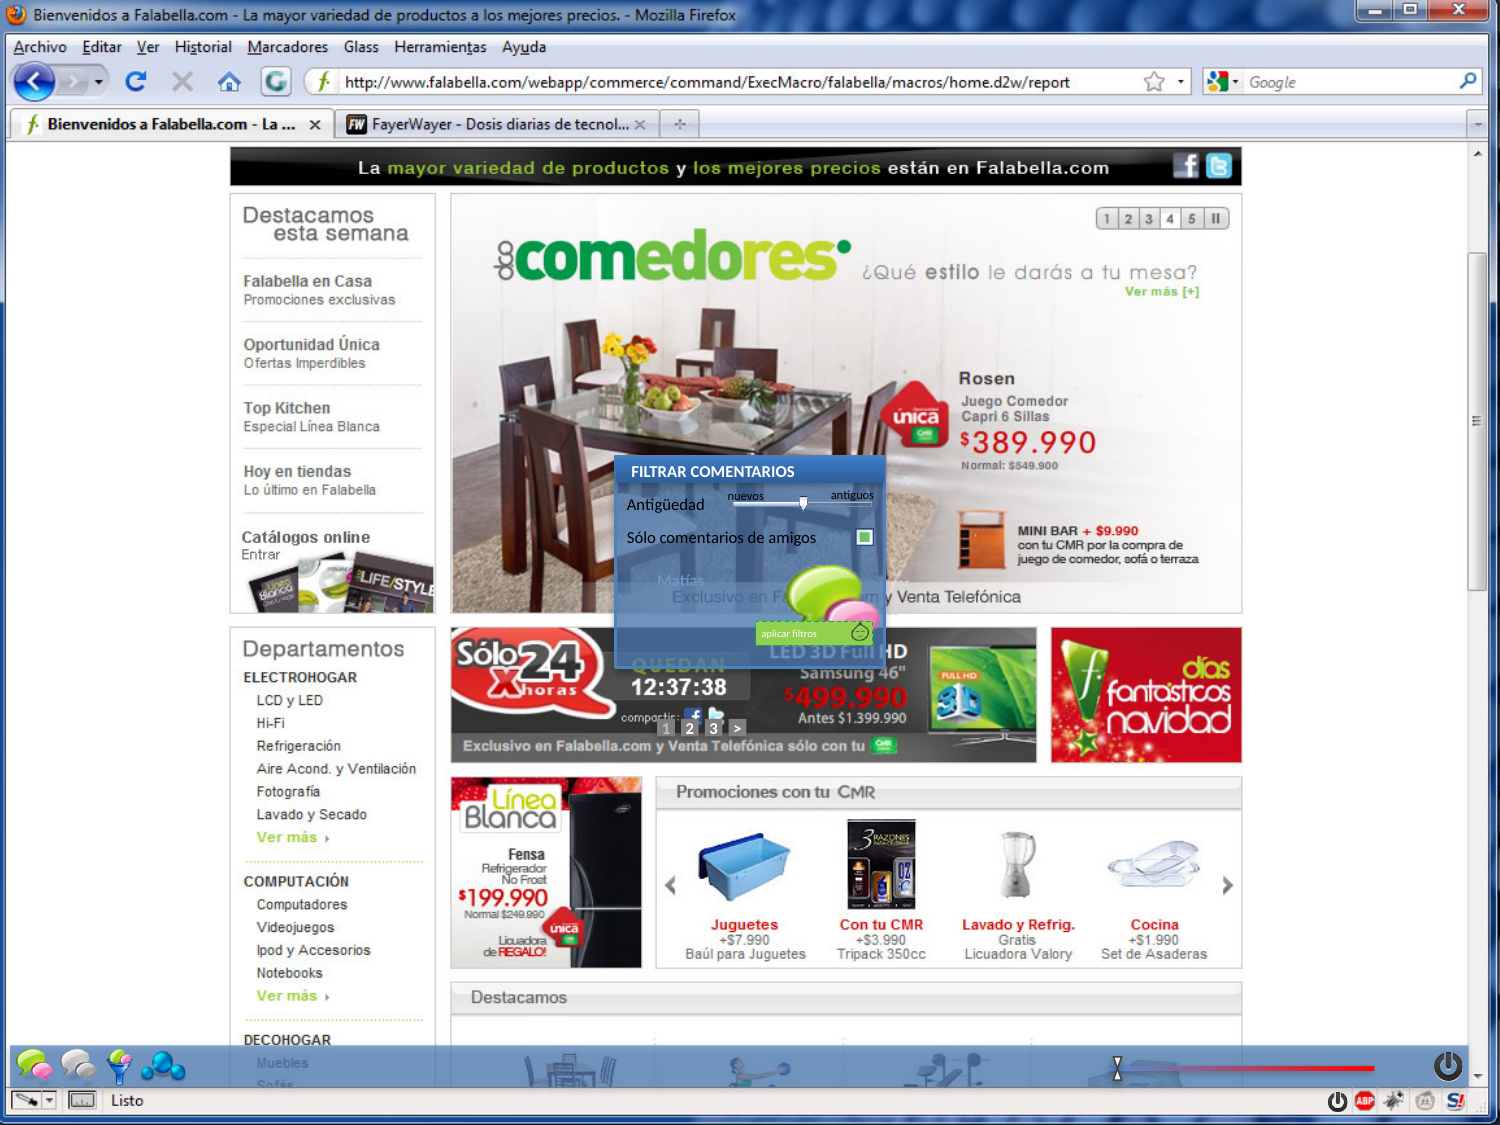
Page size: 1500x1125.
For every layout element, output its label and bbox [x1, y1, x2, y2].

text_box [1107, 1056, 1375, 1081]
picture [0, 0, 1500, 1125]
text_box [614, 456, 885, 669]
text_box [656, 718, 747, 737]
